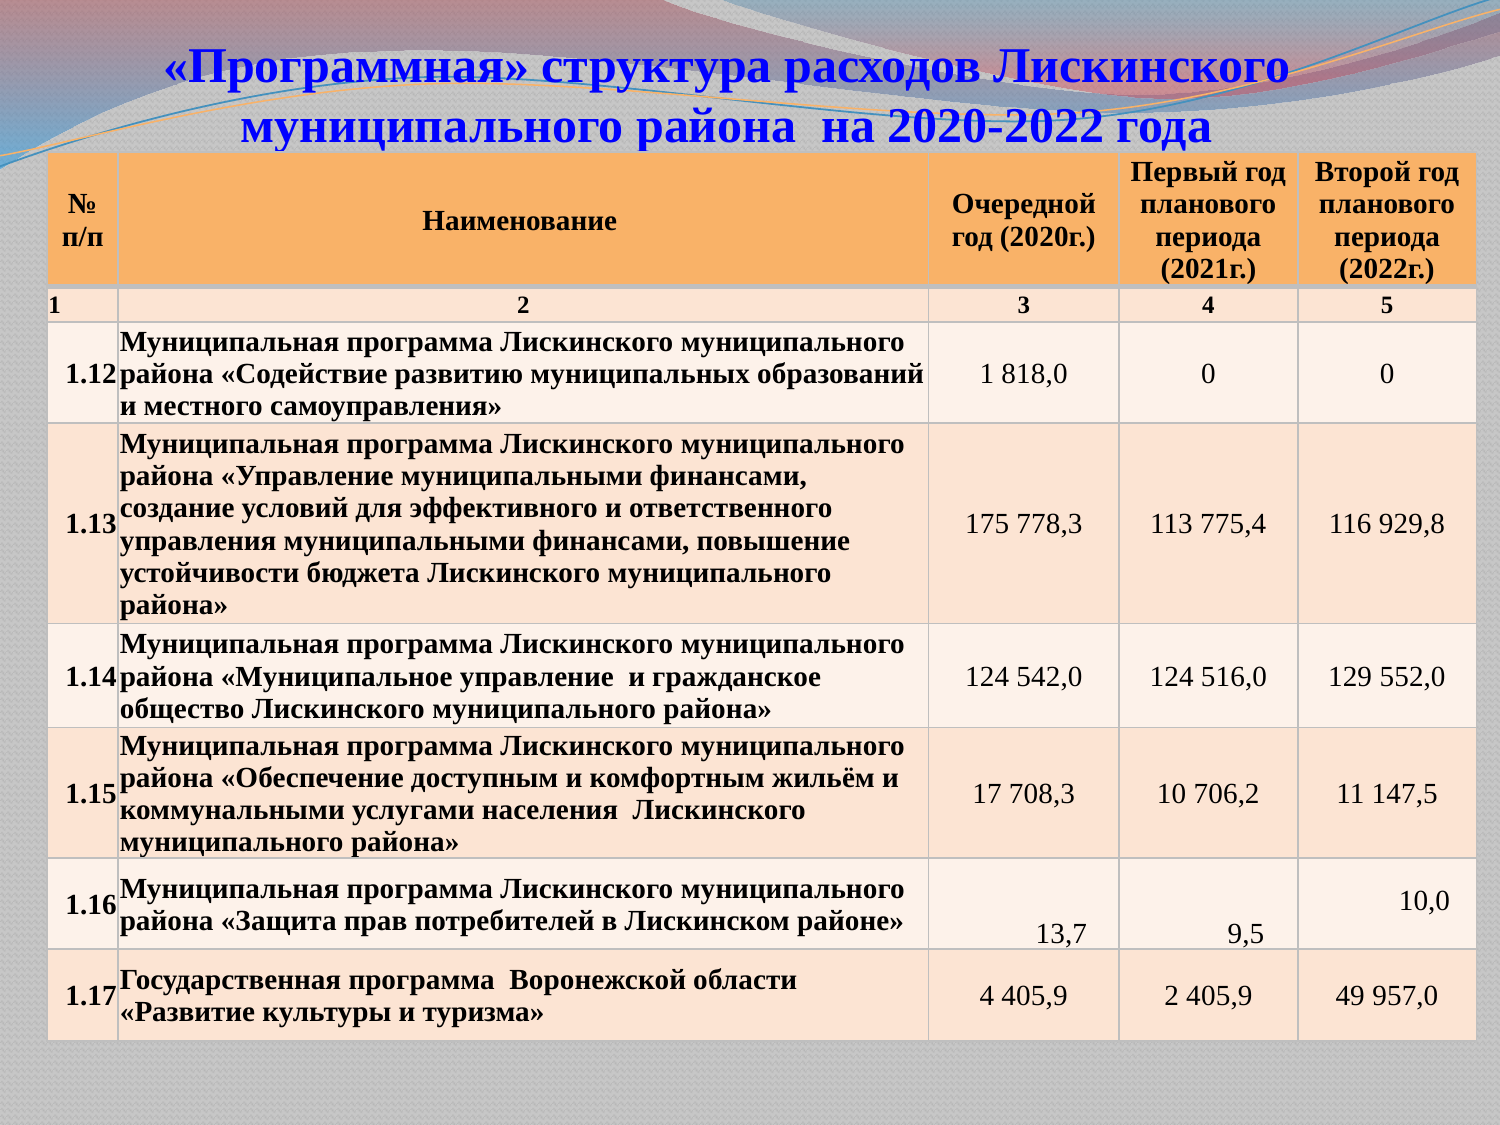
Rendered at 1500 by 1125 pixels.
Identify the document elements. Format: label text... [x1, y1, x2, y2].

table_cell 0 [1299, 323, 1476, 422]
table_header Первый год планового периода (2021г.) [1120, 153, 1297, 284]
table_cell Государственная программа Воронежской области «Развитие культуры и туризма» [119, 950, 928, 1040]
table_cell 5 [1299, 289, 1476, 321]
table_cell 4 405,9 [929, 950, 1118, 1040]
table_cell 116 929,8 [1299, 424, 1476, 623]
table_cell Муниципальная программа Лискинского муниципального района «Содействие развитию муниципальных образований и местного самоуправления» [119, 323, 928, 422]
table_header Очередной год (2020г.) [929, 153, 1118, 284]
table_cell 17 708,3 [929, 728, 1118, 857]
table_cell 4 [1120, 289, 1297, 321]
table_cell 1.12 [48, 323, 117, 422]
table_header Наименование [119, 153, 928, 284]
table_cell 3 [929, 289, 1118, 321]
table_cell 1.15 [48, 728, 117, 857]
table_cell 1 [48, 289, 117, 321]
table_cell 113 775,4 [1120, 424, 1297, 623]
table_header № п/п [48, 153, 117, 284]
table_cell 1.14 [48, 624, 117, 727]
table_cell 2 405,9 [1120, 950, 1297, 1040]
table_cell 11 147,5 [1299, 728, 1476, 857]
table_cell 2 [119, 289, 928, 321]
table_cell 9,5 [1120, 859, 1297, 948]
table_cell Муниципальная программа Лискинского муниципального района «Муниципальное управление и гражданское общество Лискинского муниципального района» [119, 624, 928, 727]
table_cell 1.17 [48, 950, 117, 1040]
table_cell 129 552,0 [1299, 624, 1476, 727]
table_cell 175 778,3 [929, 424, 1118, 623]
table_cell 0 [1120, 323, 1297, 422]
table_cell Муниципальная программа Лискинского муниципального района «Защита прав потребителей в Лискинском районе» [119, 859, 928, 948]
title «Программная» структура расходов Лискинского муниципального района на 2020-2022 года [35, 35, 1418, 153]
table_header Второй год планового периода (2022г.) [1299, 153, 1476, 284]
table_cell 124 516,0 [1120, 624, 1297, 727]
table_cell Муниципальная программа Лискинского муниципального района «Управление муниципальными финансами, создание условий для эффективного и ответственного управления муниципальными финансами, повышение устойчивости бюджета Лискинского муниципального района» [119, 424, 928, 623]
table_cell 10,0 [1299, 859, 1476, 948]
table_cell 1.16 [48, 859, 117, 948]
table_cell 13,7 [929, 859, 1118, 948]
table_cell 1 818,0 [929, 323, 1118, 422]
table_cell 1.13 [48, 424, 117, 623]
table_cell 49 957,0 [1299, 950, 1476, 1040]
table_cell 124 542,0 [929, 624, 1118, 727]
table_cell Муниципальная программа Лискинского муниципального района «Обеспечение доступным и комфортным жильём и коммунальными услугами населения Лискинского муниципального района» [119, 728, 928, 857]
table_cell 10 706,2 [1120, 728, 1297, 857]
